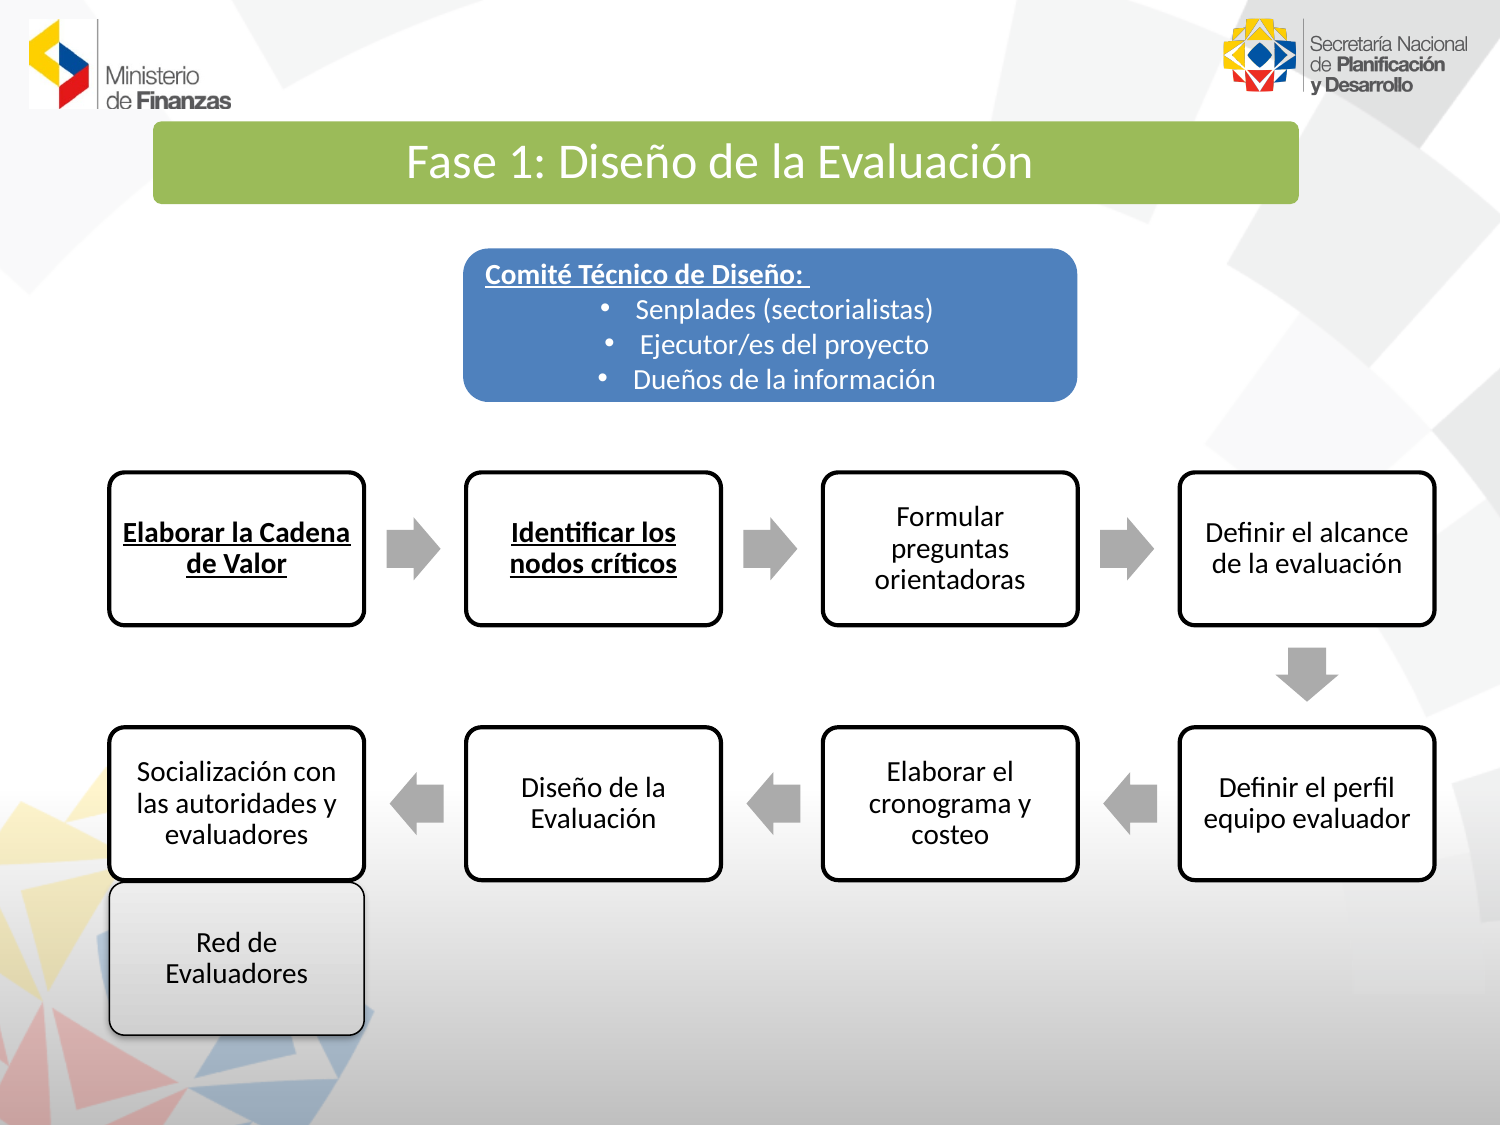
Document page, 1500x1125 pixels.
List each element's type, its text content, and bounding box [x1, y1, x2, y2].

text_box [1275, 647, 1339, 702]
text_box Identificar los nodos críticos [464, 470, 724, 628]
text_box Formular preguntas orientadoras [820, 470, 1080, 628]
text_box Definir el alcance de la evaluación [1177, 470, 1437, 628]
text_box [746, 772, 801, 836]
text_box [1100, 517, 1155, 581]
text_box Elaborar la Cadena de Valor [107, 470, 367, 628]
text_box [152, 121, 1300, 205]
text_box [389, 772, 444, 836]
text_box Diseño de la Evaluación [464, 725, 724, 883]
text_box Elaborar el cronograma y costeo [820, 725, 1080, 883]
text_box Definir el perfil equipo evaluador [1177, 725, 1437, 883]
text_box [1103, 772, 1158, 836]
text_box Socialización con las autoridades y evaluadores [107, 725, 367, 882]
picture [0, 0, 1500, 1125]
text_box Red de Evaluadores [108, 881, 365, 1036]
text_box Comité Técnico de Diseño: Senplades (sectorialistas) Ejecutor/es del proyecto Dueños de la información [461, 246, 1080, 405]
text_box [743, 517, 798, 581]
text_box [386, 517, 441, 581]
